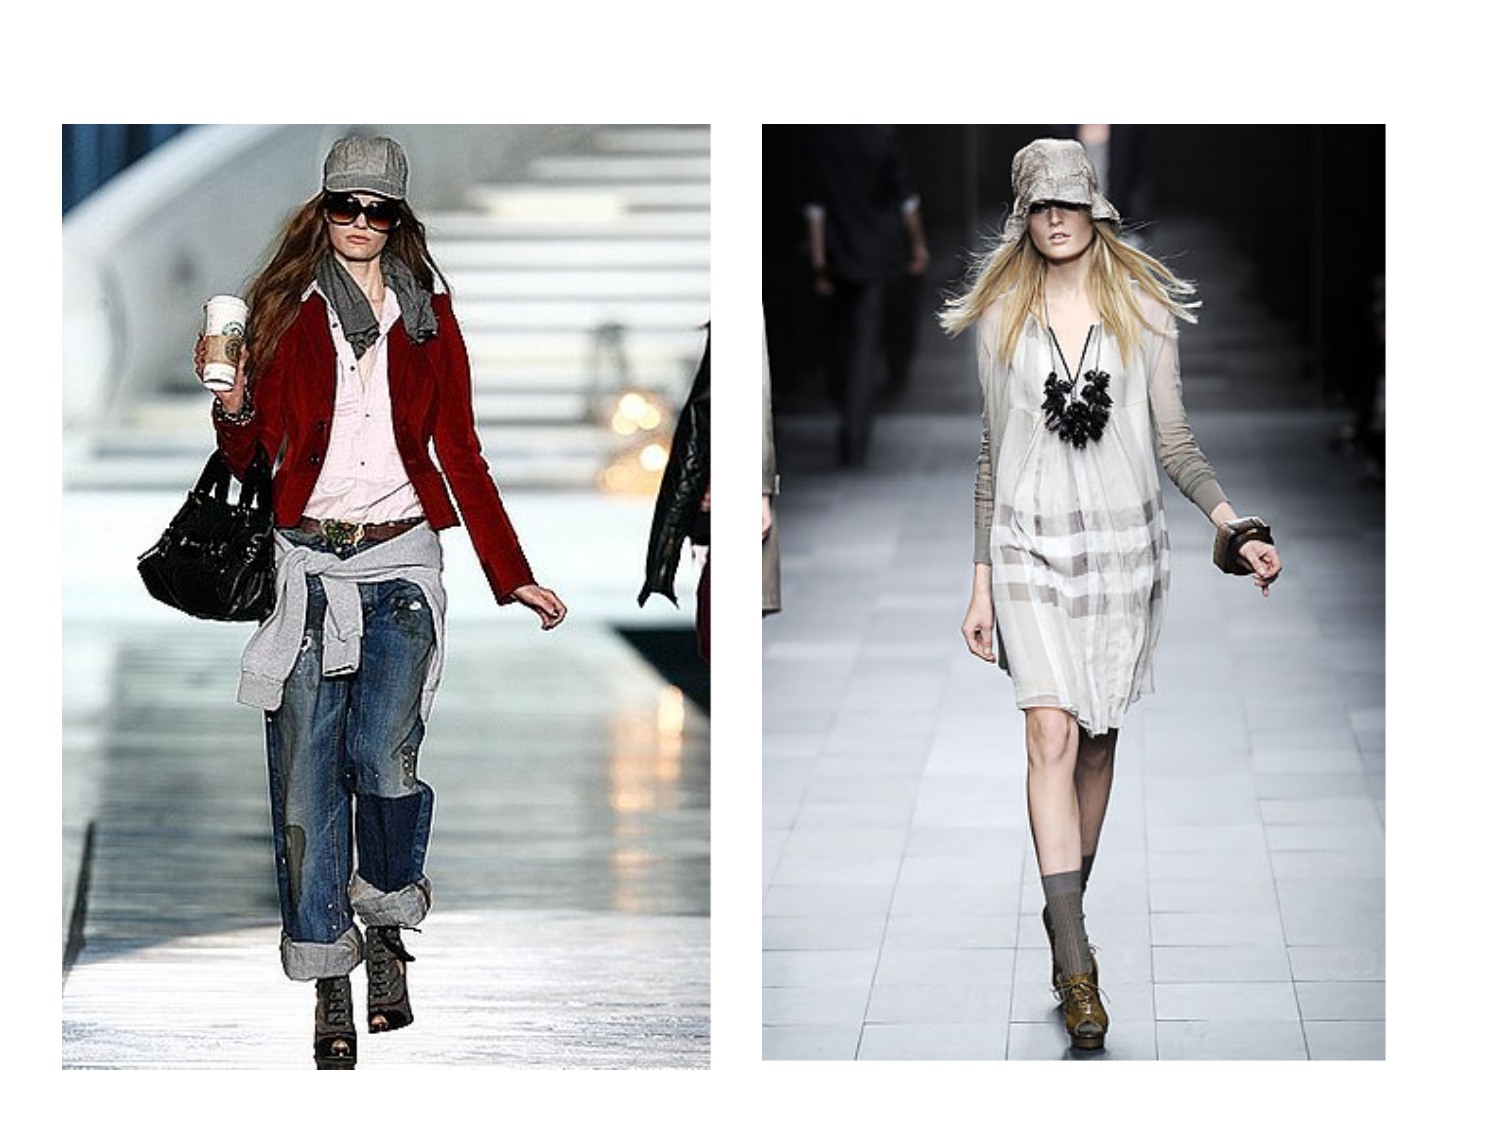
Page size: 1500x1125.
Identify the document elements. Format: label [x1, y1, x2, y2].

picture [762, 124, 1388, 1063]
picture [62, 124, 713, 1070]
